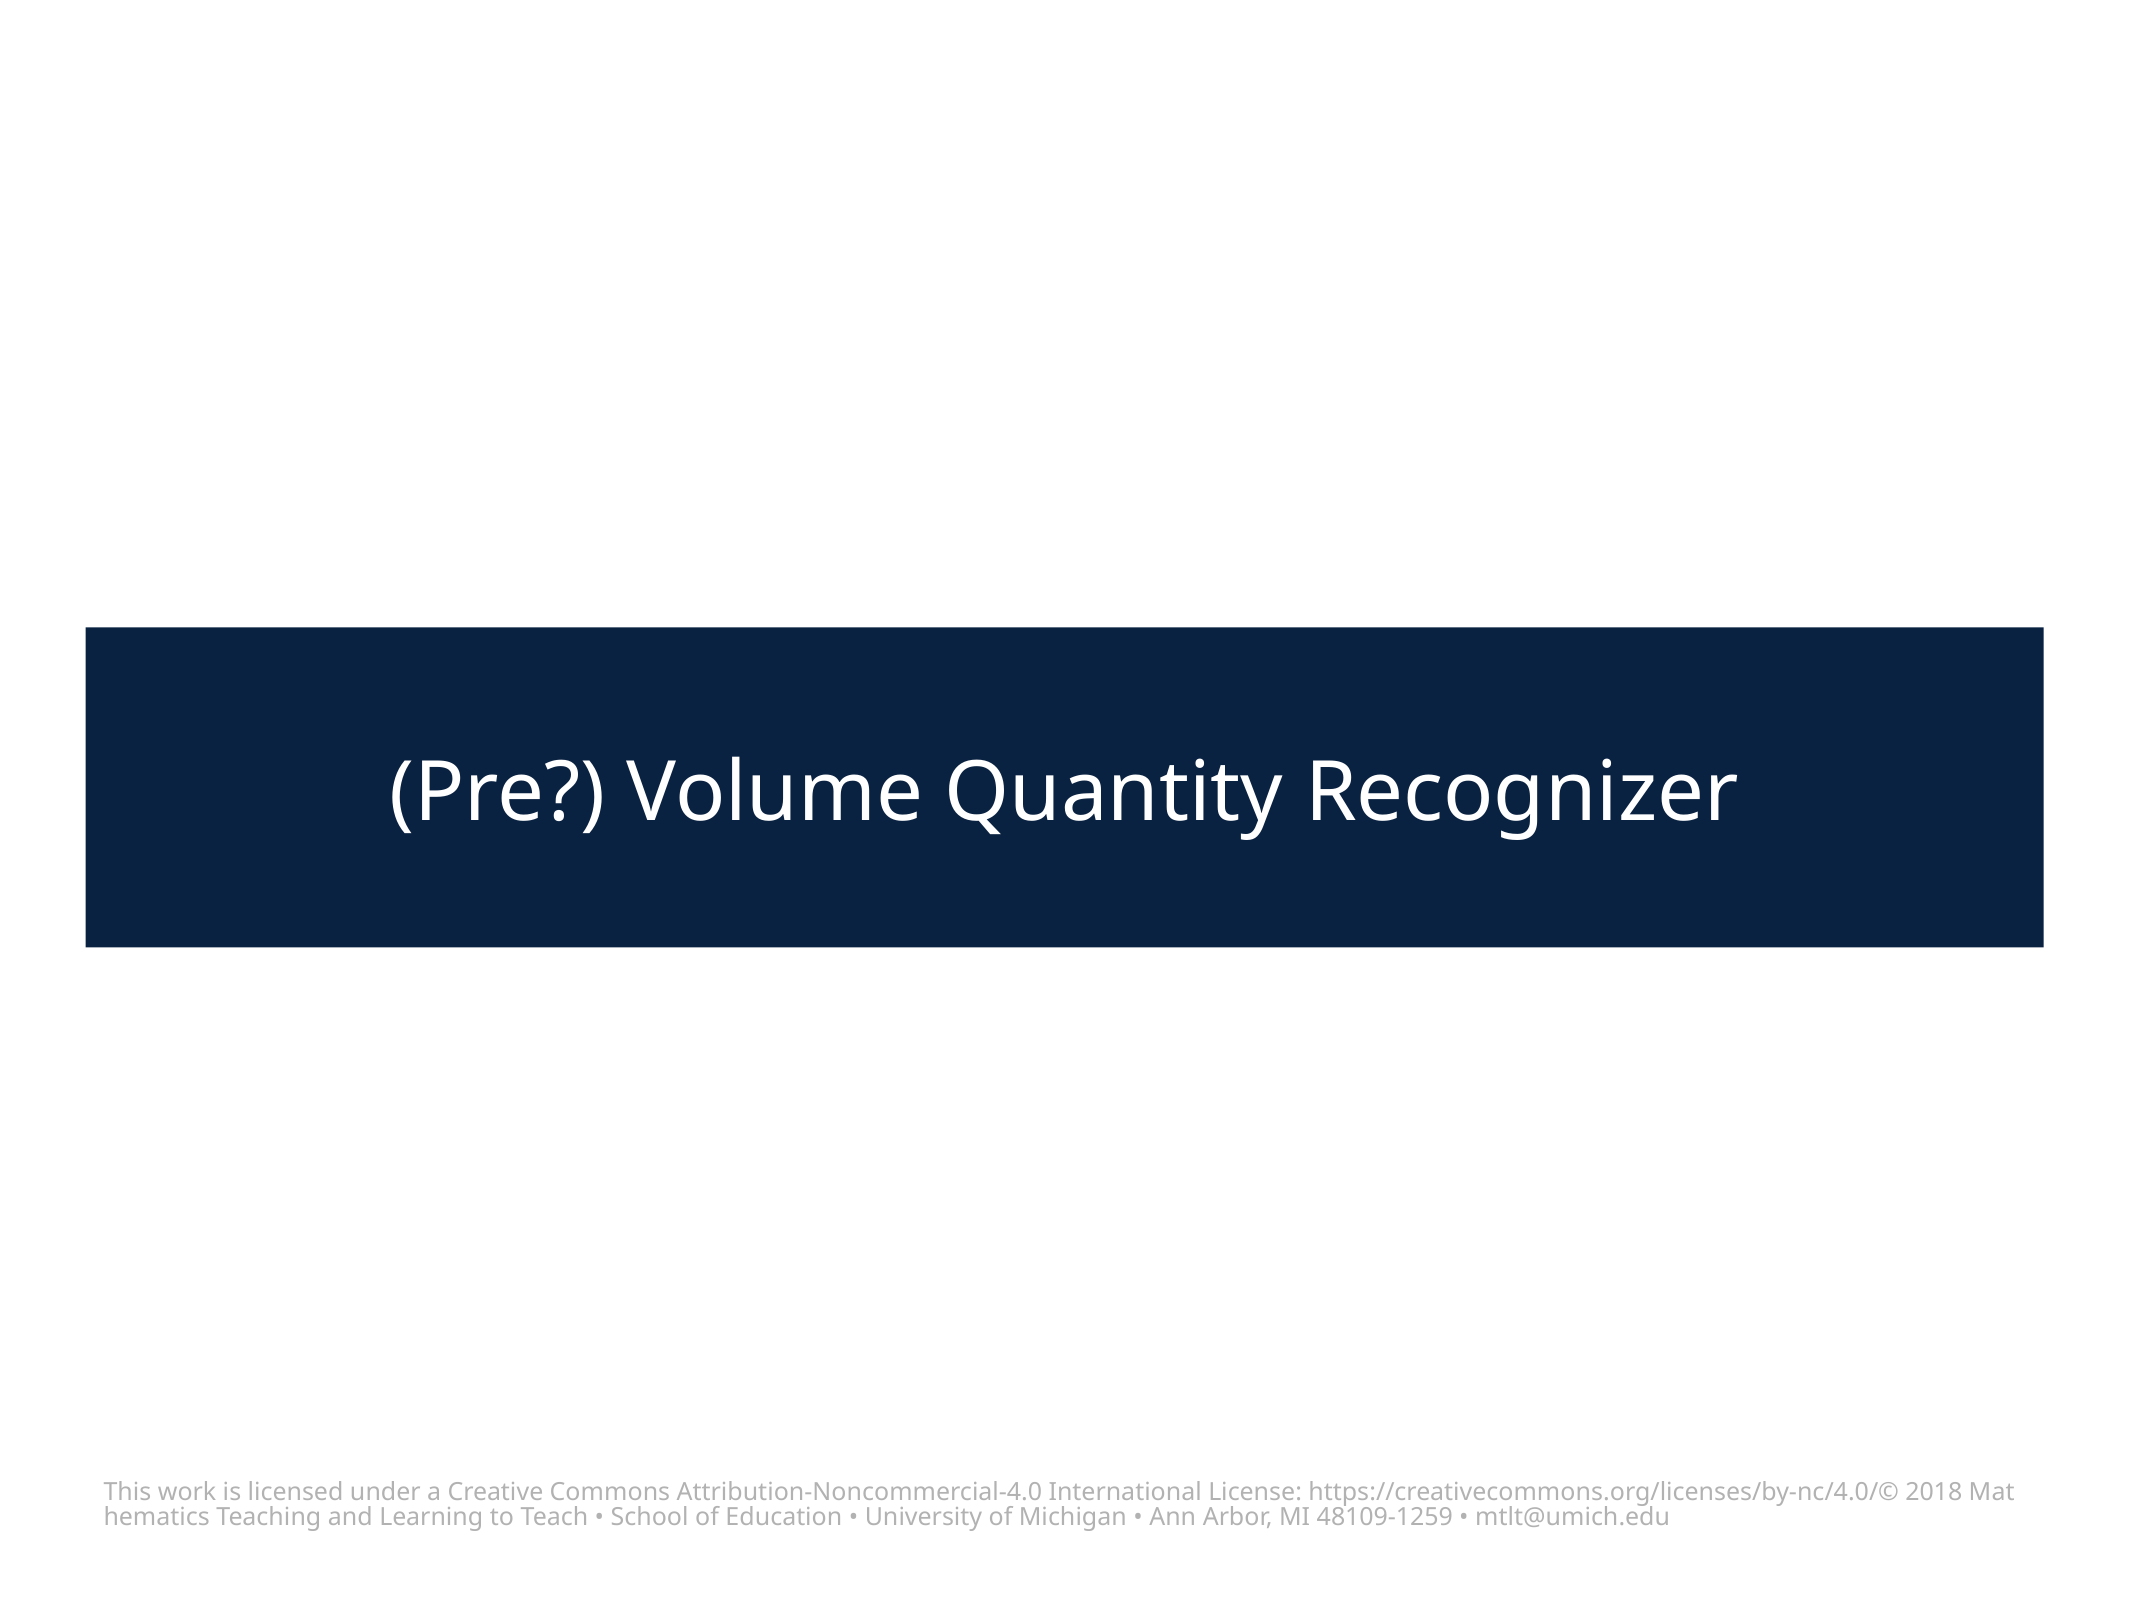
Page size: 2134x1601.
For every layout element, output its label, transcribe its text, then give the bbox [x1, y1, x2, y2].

title (Pre?) Volume Quantity Recognizer [85, 627, 2044, 948]
footer This work is licensed under a Creative Commons Attribution-Noncommercial-4.0 International License: https://creativecommons.org/licenses/by-nc/4.0/ © 2018 Mathematics Teaching and Learning to Teach • School of Education • University of Michigan • Ann Arbor, MI 48109-1259 • mtlt@umich.edu [88, 1436, 2045, 1548]
